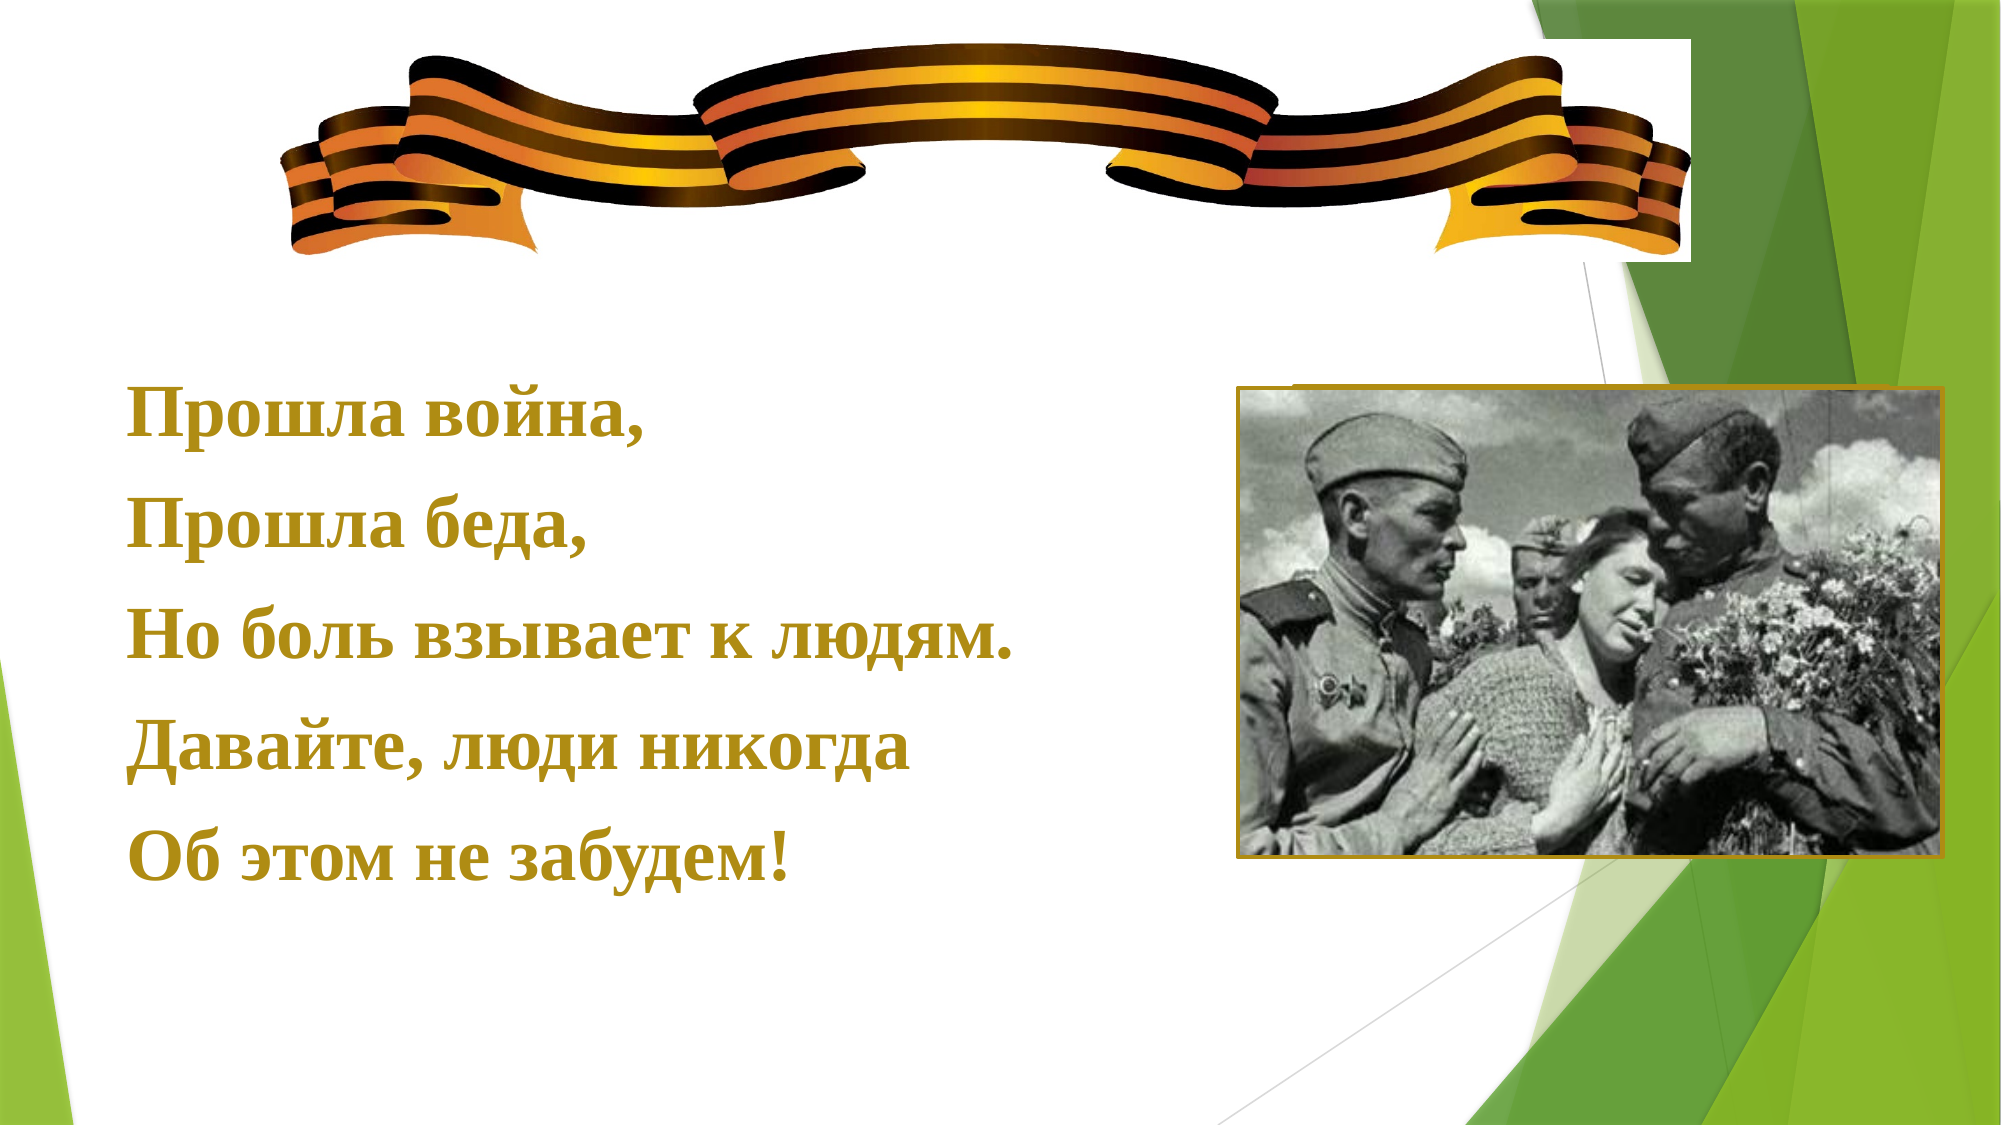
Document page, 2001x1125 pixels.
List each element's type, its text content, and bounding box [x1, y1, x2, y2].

picture [279, 39, 1691, 263]
picture [1239, 388, 1941, 856]
list Прошла война, Прошла беда, Но боль взывает к людям. Давайте, люди никогда Об этом не забудем! [111, 354, 1522, 992]
